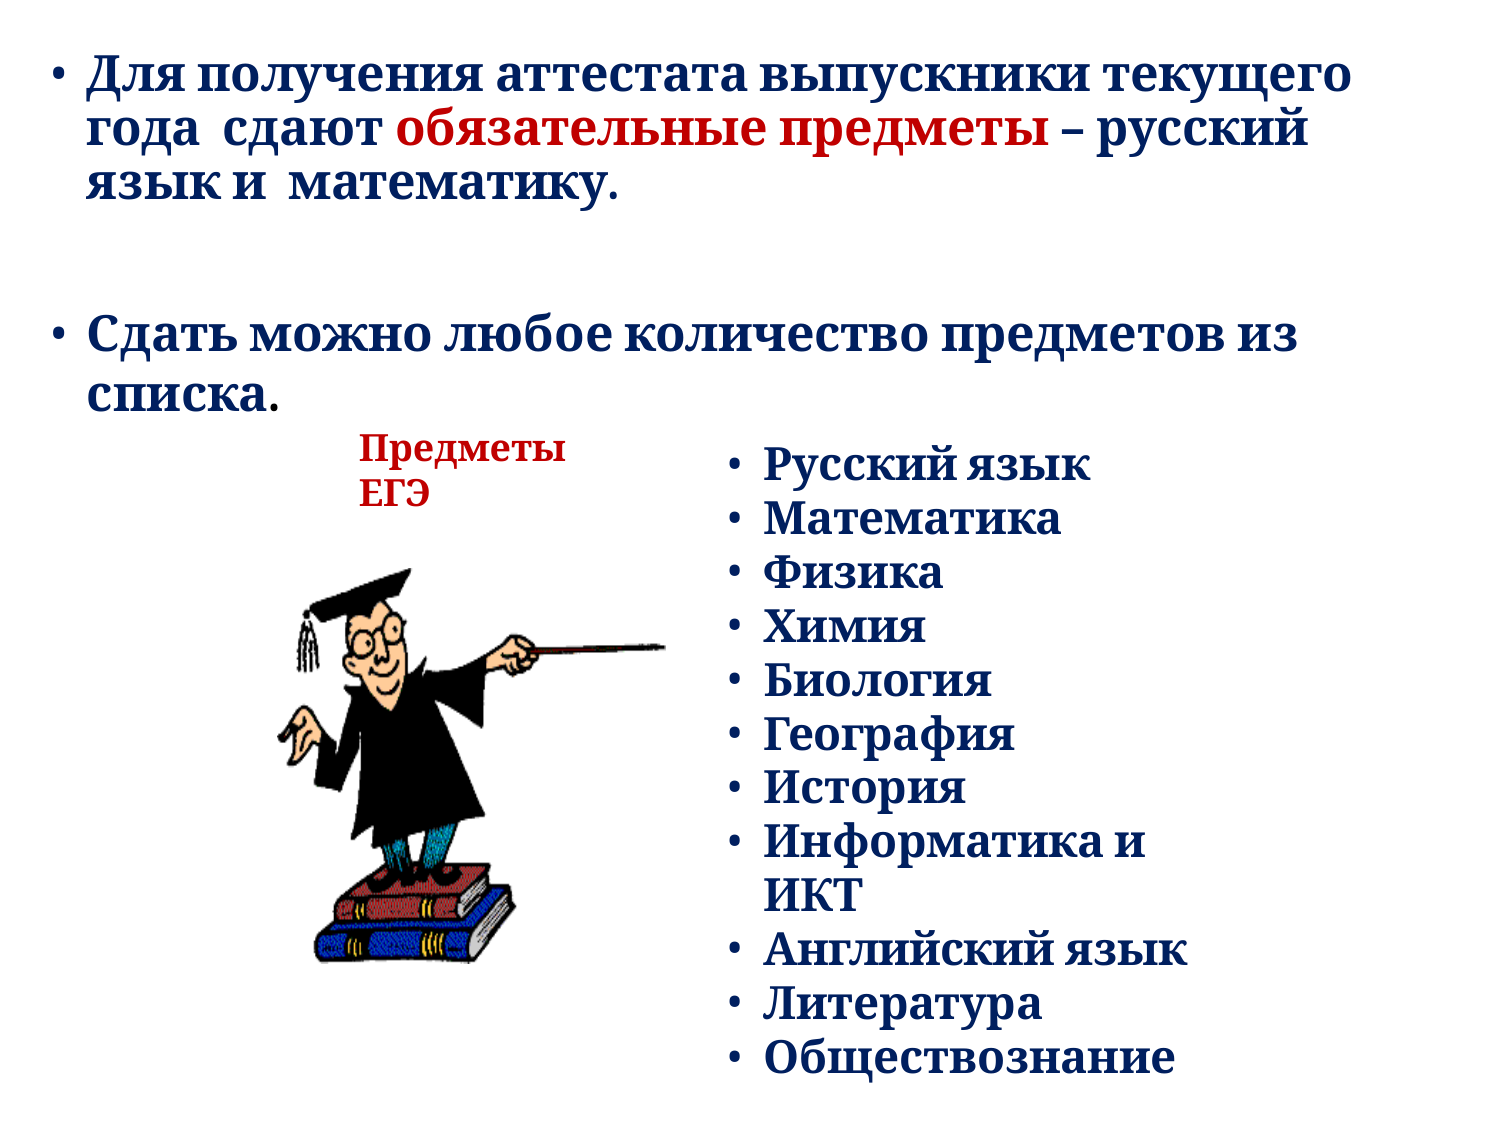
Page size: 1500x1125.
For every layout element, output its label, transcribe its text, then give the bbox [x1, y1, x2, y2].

text_box Русский язык Математика Физика Химия Биология География История Информатика и ИКТ Английский язык Литература Обществознание [723, 433, 1220, 1083]
picture [277, 568, 666, 964]
text_box Для получения аттестата выпускники текущего года сдают обязательные предметы – русский язык и математику. Сдать можно любое количество предметов из списка. [47, 40, 1381, 422]
text_box Предметы ЕГЭ [356, 421, 620, 514]
